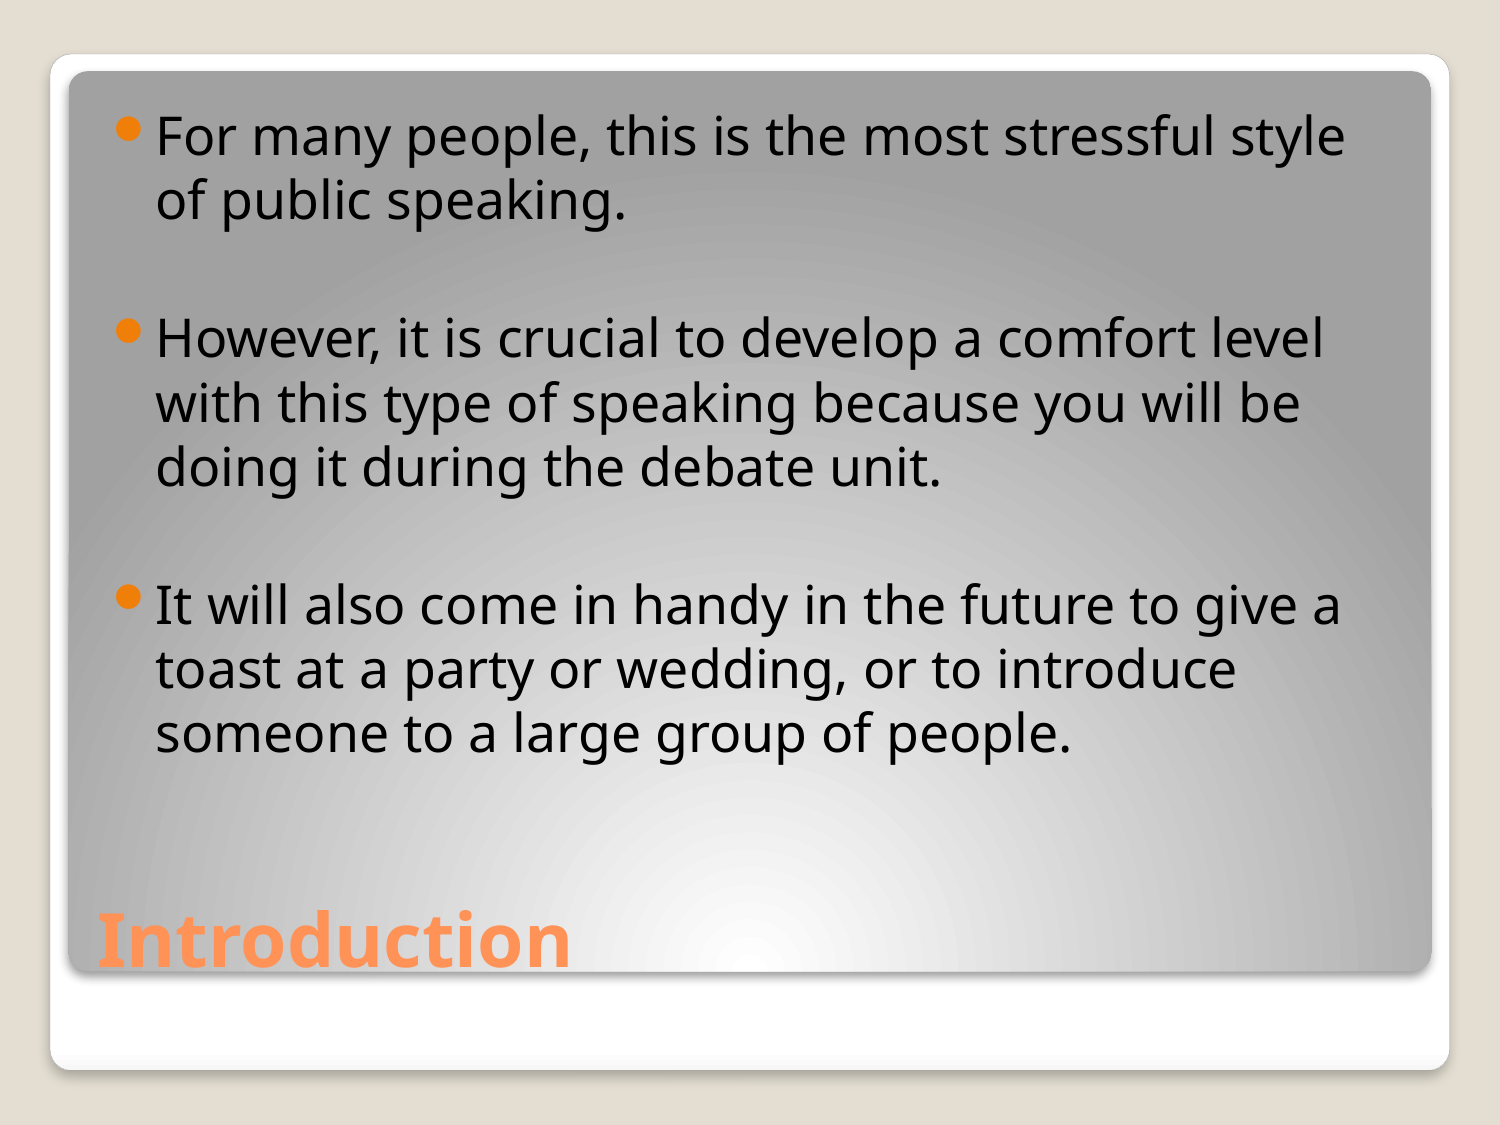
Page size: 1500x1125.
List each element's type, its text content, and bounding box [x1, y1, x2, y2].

title Introduction [82, 817, 1425, 990]
list For many people, this is the most stressful style of public speaking. However, it is crucial to develop a comfort level with this type of speaking because you will be doing it during the debate unit. It will also come in handy in the future to give a toast at a party or wedding, or to introduce someone to a large group of people. [82, 86, 1425, 774]
